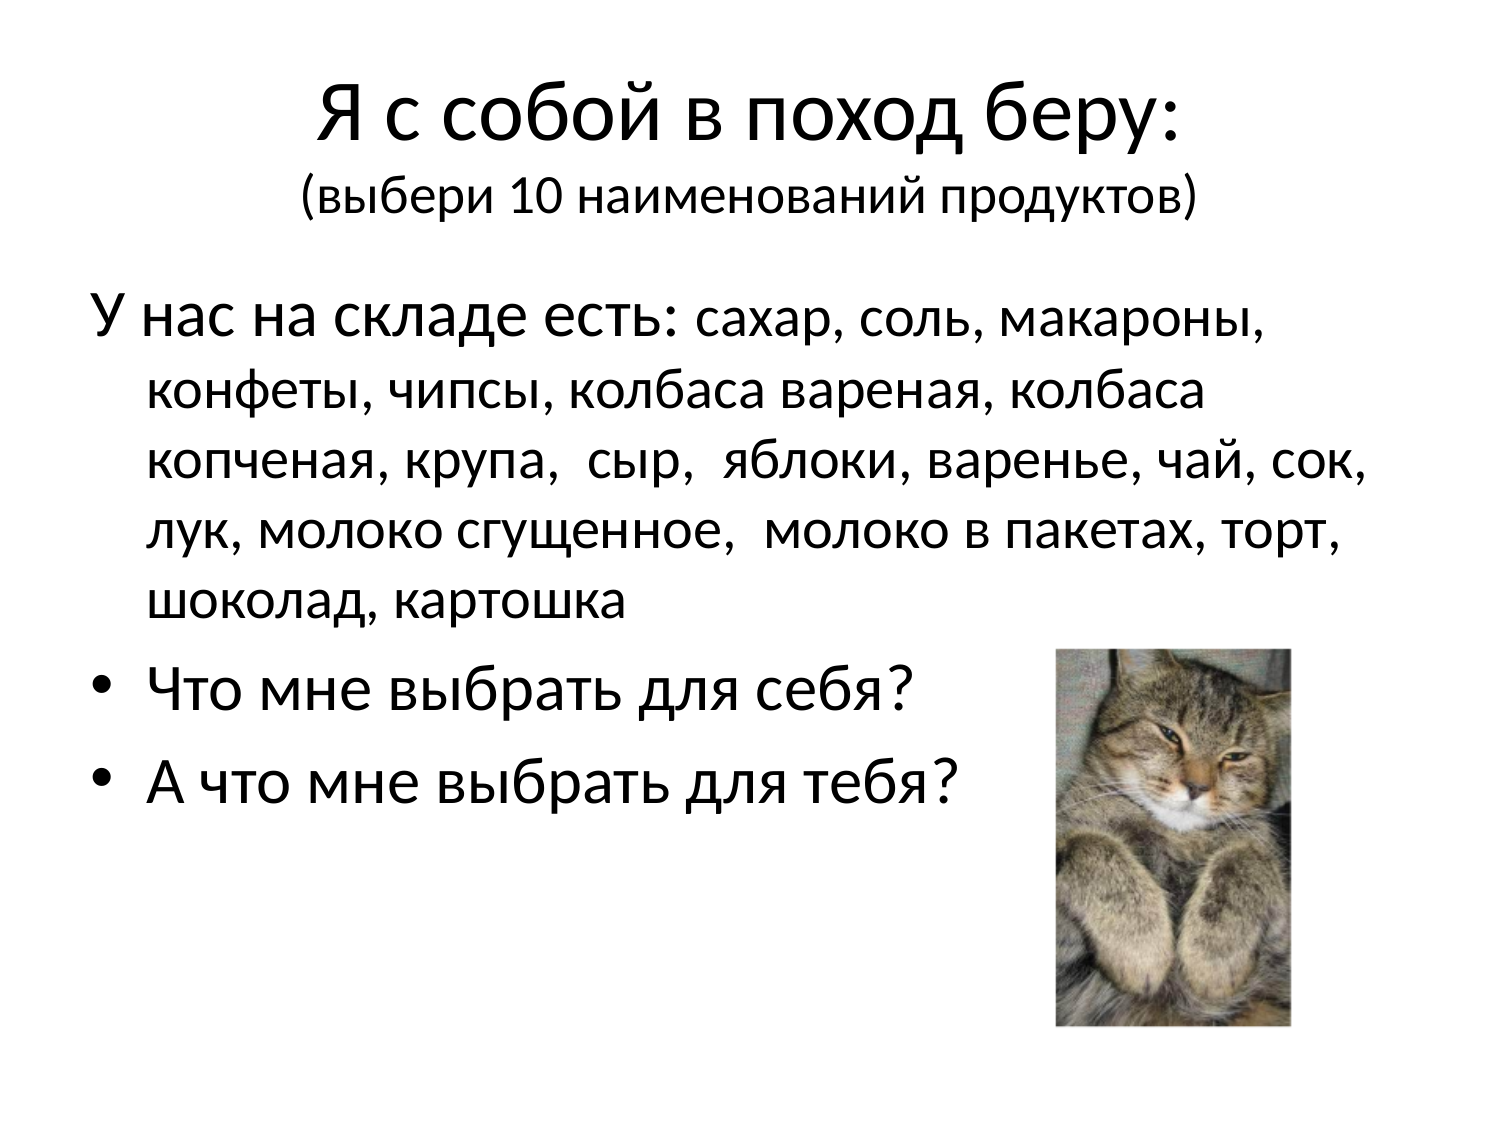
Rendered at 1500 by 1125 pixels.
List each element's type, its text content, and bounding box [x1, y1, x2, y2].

title Я с собой в поход беру: (выбери 10 наименований продуктов) [75, 45, 1425, 233]
picture [1042, 585, 1326, 1062]
list У нас на складе есть: сахар, соль, макароны, конфеты, чипсы, колбаса вареная, колбаса копченая, крупа, сыр, яблоки, варенье, чай, сок, лук, молоко сгущенное, молоко в пакетах, торт, шоколад, картошка Что мне выбрать для себя? А что мне выбрать для тебя? [75, 262, 1425, 1005]
